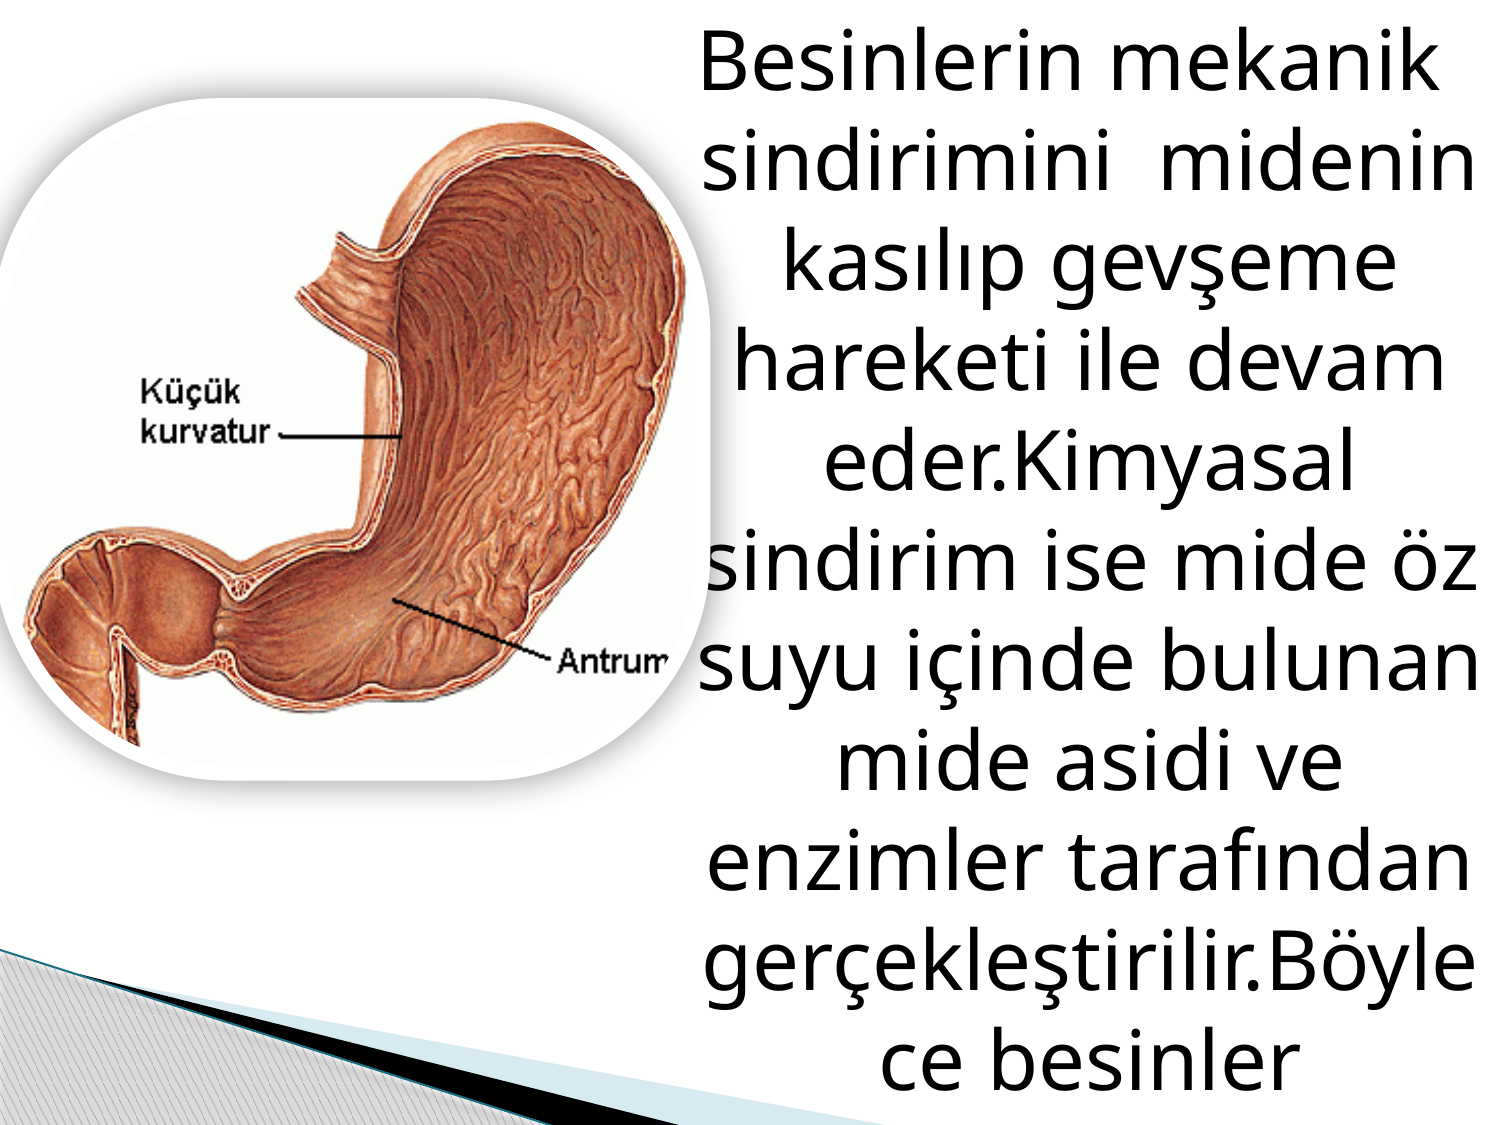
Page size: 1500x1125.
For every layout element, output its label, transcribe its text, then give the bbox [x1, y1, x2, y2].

list Besinlerin mekanik sindirimini midenin kasılıp gevşeme hareketi ile devam eder.Kimyasal sindirim ise mide öz suyu içinde bulunan mide asidi ve enzimler tarafından gerçekleştirilir.Böylece besinler parçalanarak küçük moleküller haline getirilmiş olur.Proteinlerin sindirimi midede başlar [621, 0, 1500, 1125]
picture [0, 105, 704, 774]
